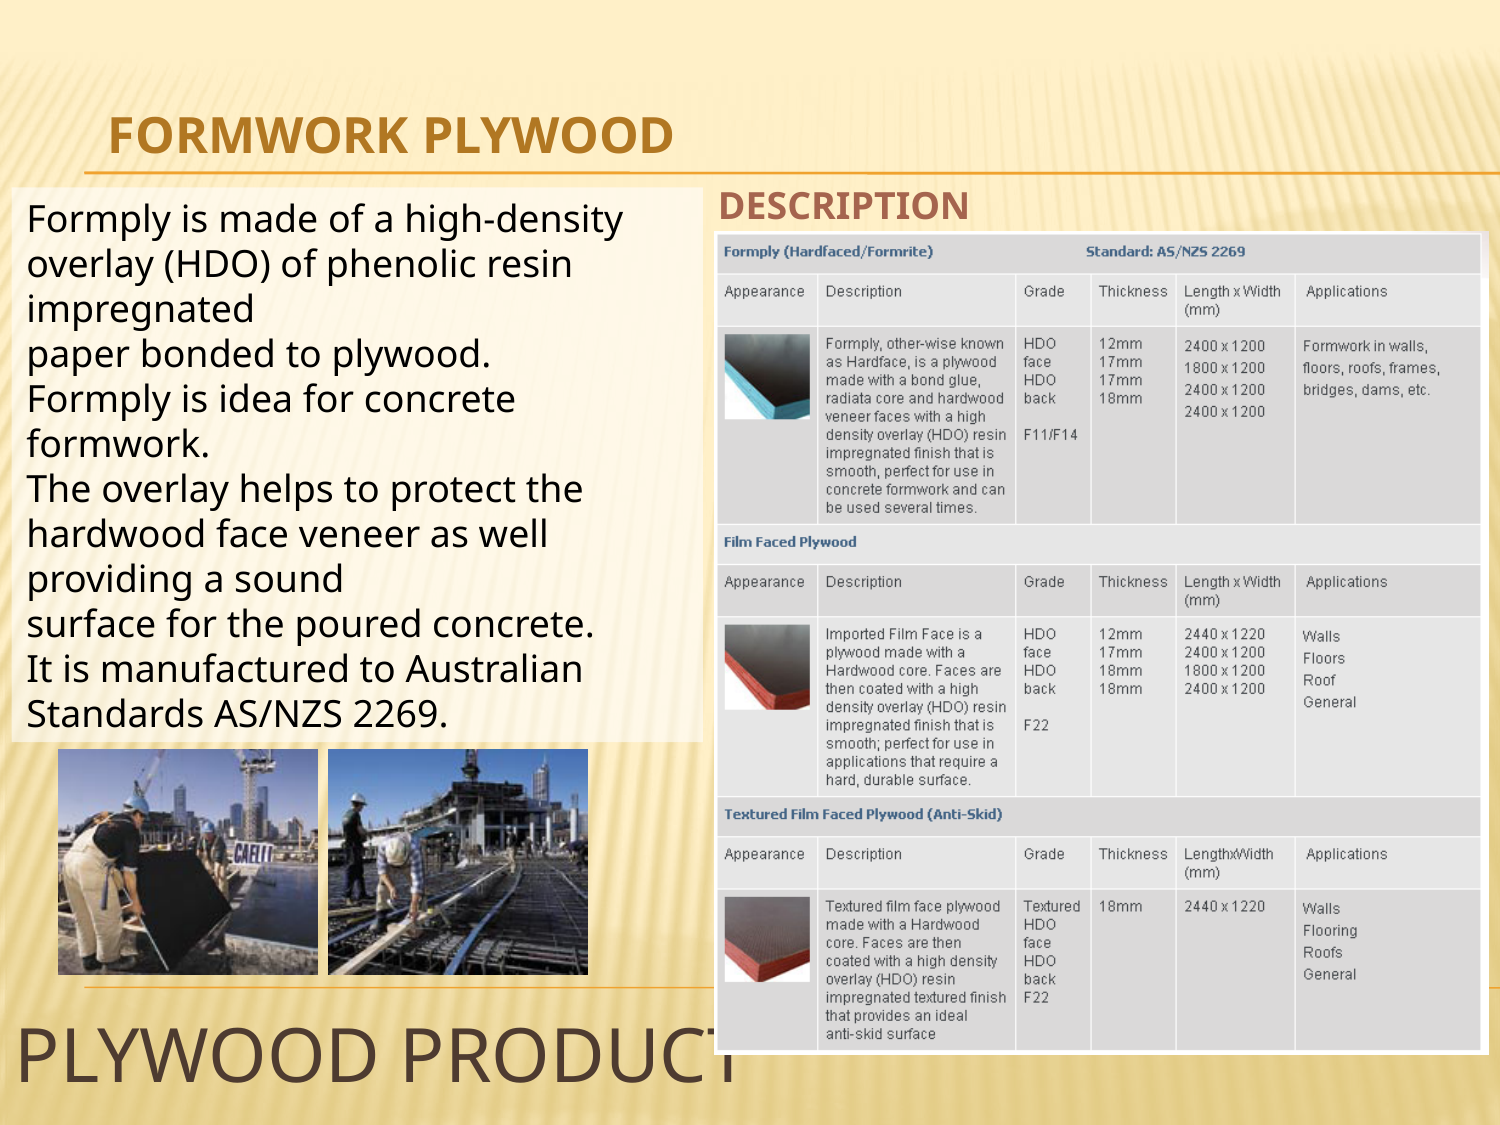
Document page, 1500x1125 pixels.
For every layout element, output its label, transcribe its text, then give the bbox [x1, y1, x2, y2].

picture [58, 749, 319, 976]
list Formwork Plywood [93, 107, 797, 187]
picture [714, 231, 1490, 1055]
list description [703, 164, 1207, 247]
text_box Formply is made of a high-density overlay (HDO) of phenolic resin impregnated paper bonded to plywood. Formply is idea for concrete formwork. The overlay helps to protect the hardwood face veneer as well providing a sound surface for the poured concrete. It is manufactured to Australian Standards AS/NZS 2269. [11, 187, 703, 743]
picture [327, 749, 588, 976]
title Plywood product [0, 980, 1413, 1125]
